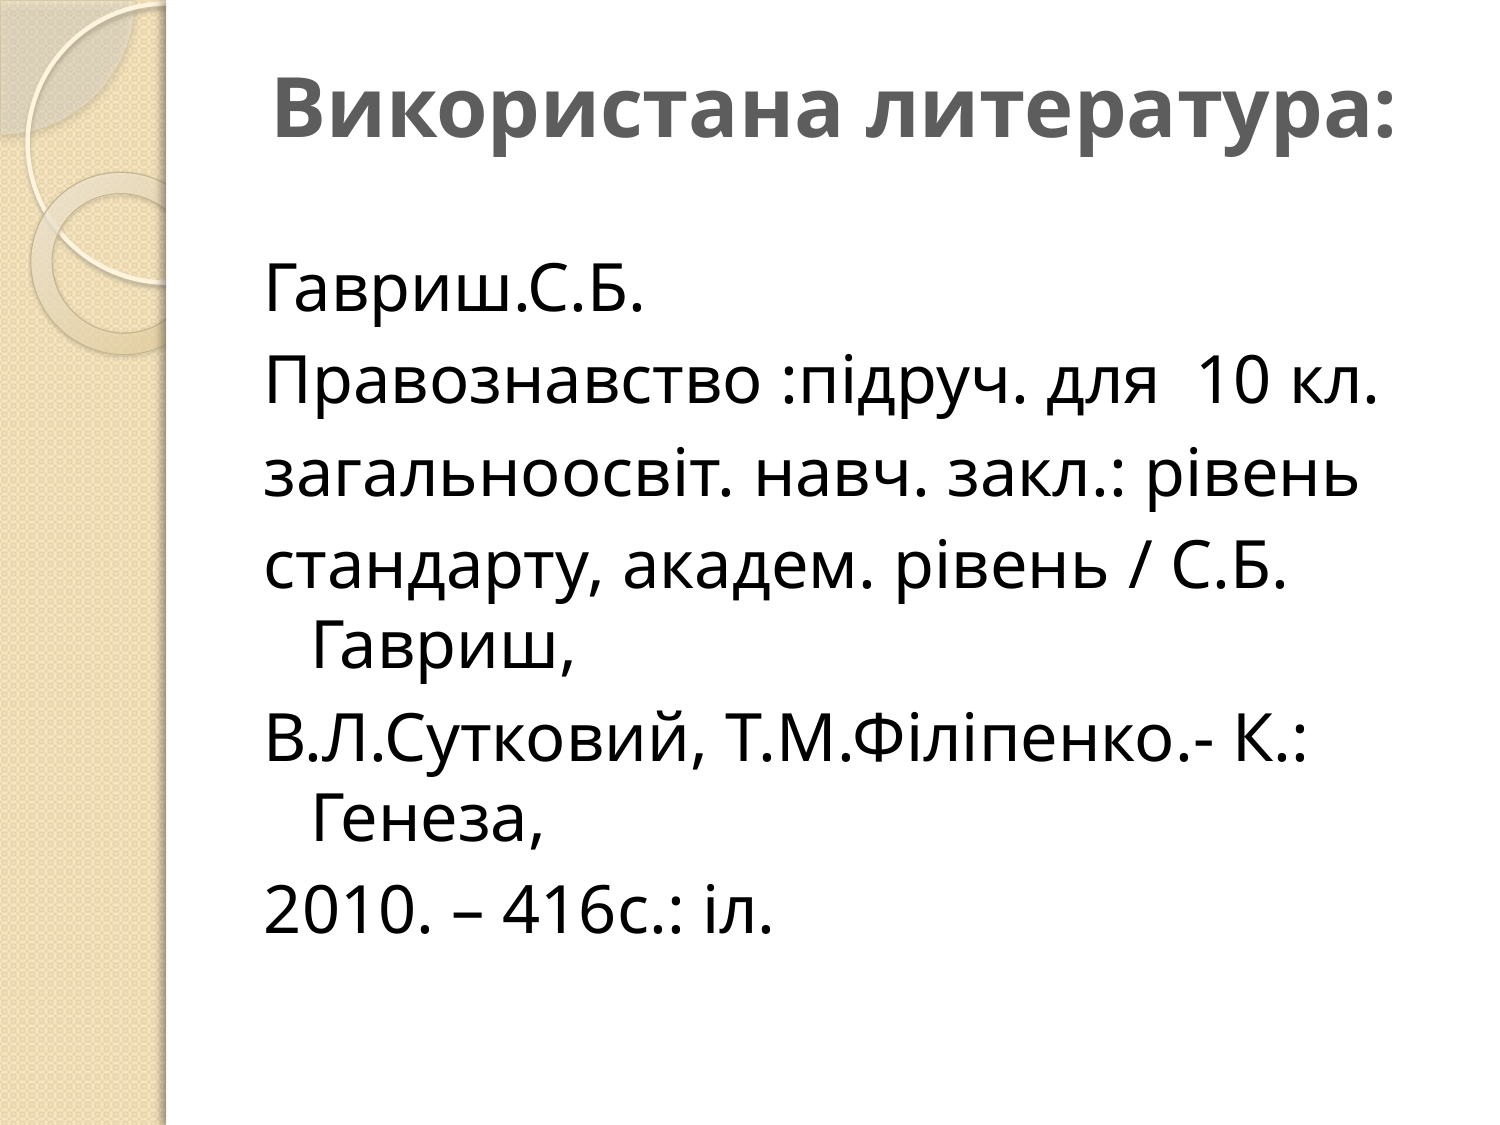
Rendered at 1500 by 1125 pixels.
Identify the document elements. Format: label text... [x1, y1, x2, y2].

list Гавриш.С.Б. Правознавство :підруч. для 10 кл. загальноосвіт. навч. закл.: рівень стандарту, академ. рівень / С.Б. Гавриш, В.Л.Сутковий, Т.М.Філіпенко.- К.: Генеза, 2010. – 416с.: іл. [235, 237, 1466, 1025]
text_box Використана литература: [199, 46, 1469, 162]
